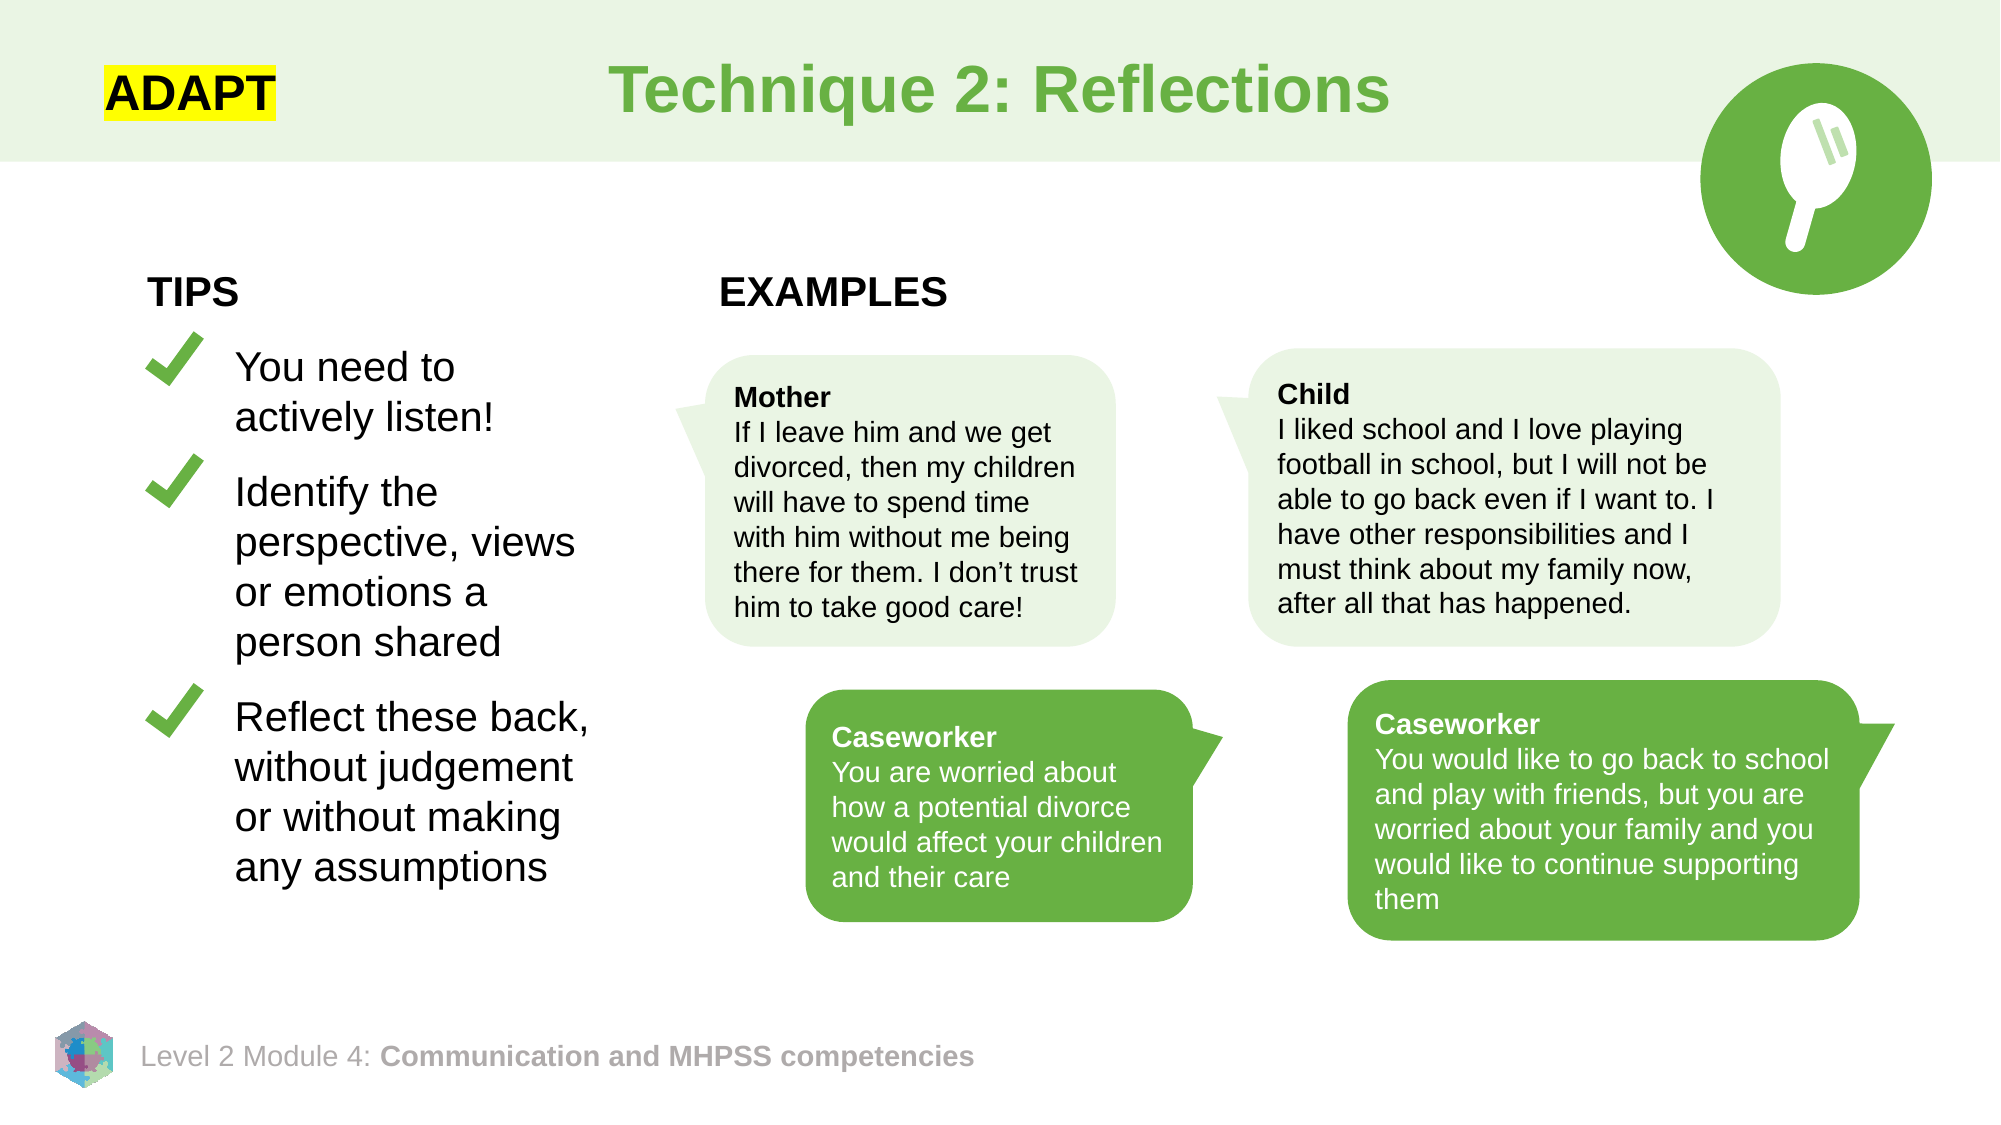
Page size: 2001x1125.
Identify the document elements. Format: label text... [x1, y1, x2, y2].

text_box [1699, 62, 1934, 296]
text_box Caseworker You are worried about how a potential divorce would affect your children and their care [804, 688, 1225, 924]
text_box EXAMPLES [704, 257, 1031, 323]
text_box ADAPT [74, 53, 306, 129]
picture [55, 1021, 113, 1088]
text_box Child I liked school and I love playing football in school, but I will not be able to go back even if I want to. I have other responsibilities and I must think about my family now, after all that has happened. [1215, 347, 1782, 648]
text_box Mother If I leave him and we get divorced, then my children will have to spend time with him without me being there for them. I don’t trust him to take good care! [673, 354, 1117, 648]
text_box TIPS You need to actively listen! Identify the perspective, views or emotions a person shared Reflect these back, without judgement or without making any assumptions [132, 257, 617, 898]
text_box [143, 451, 206, 510]
text_box Caseworker You would like to go back to school and play with friends, but you are worried about your family and you would like to continue supporting them [1346, 679, 1897, 942]
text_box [1780, 102, 1857, 254]
title Technique 2: Reflections [137, 19, 1863, 163]
text_box [143, 681, 206, 740]
text_box [143, 329, 206, 388]
